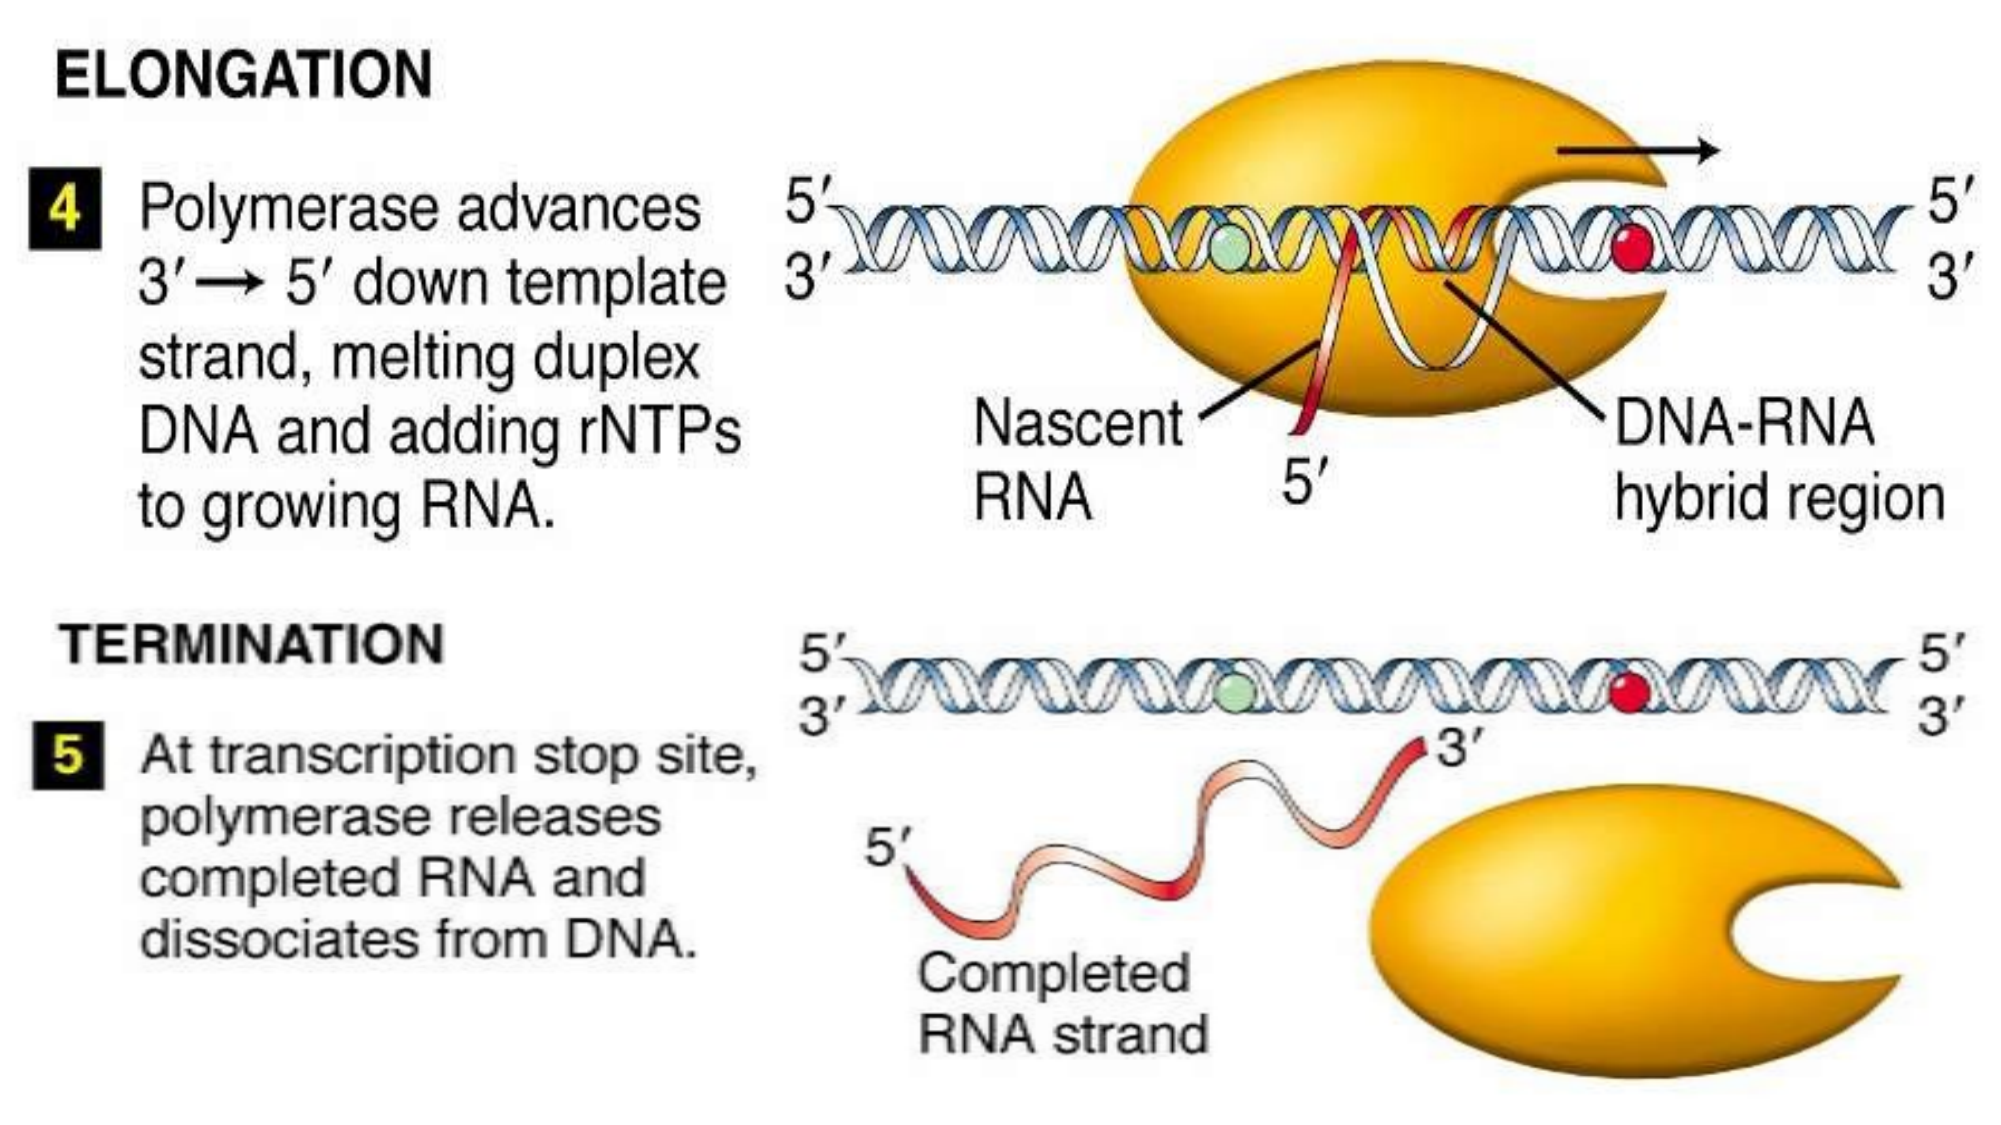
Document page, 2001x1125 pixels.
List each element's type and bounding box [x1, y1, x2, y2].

picture [0, 574, 2000, 1125]
text_box [0, 0, 2000, 573]
